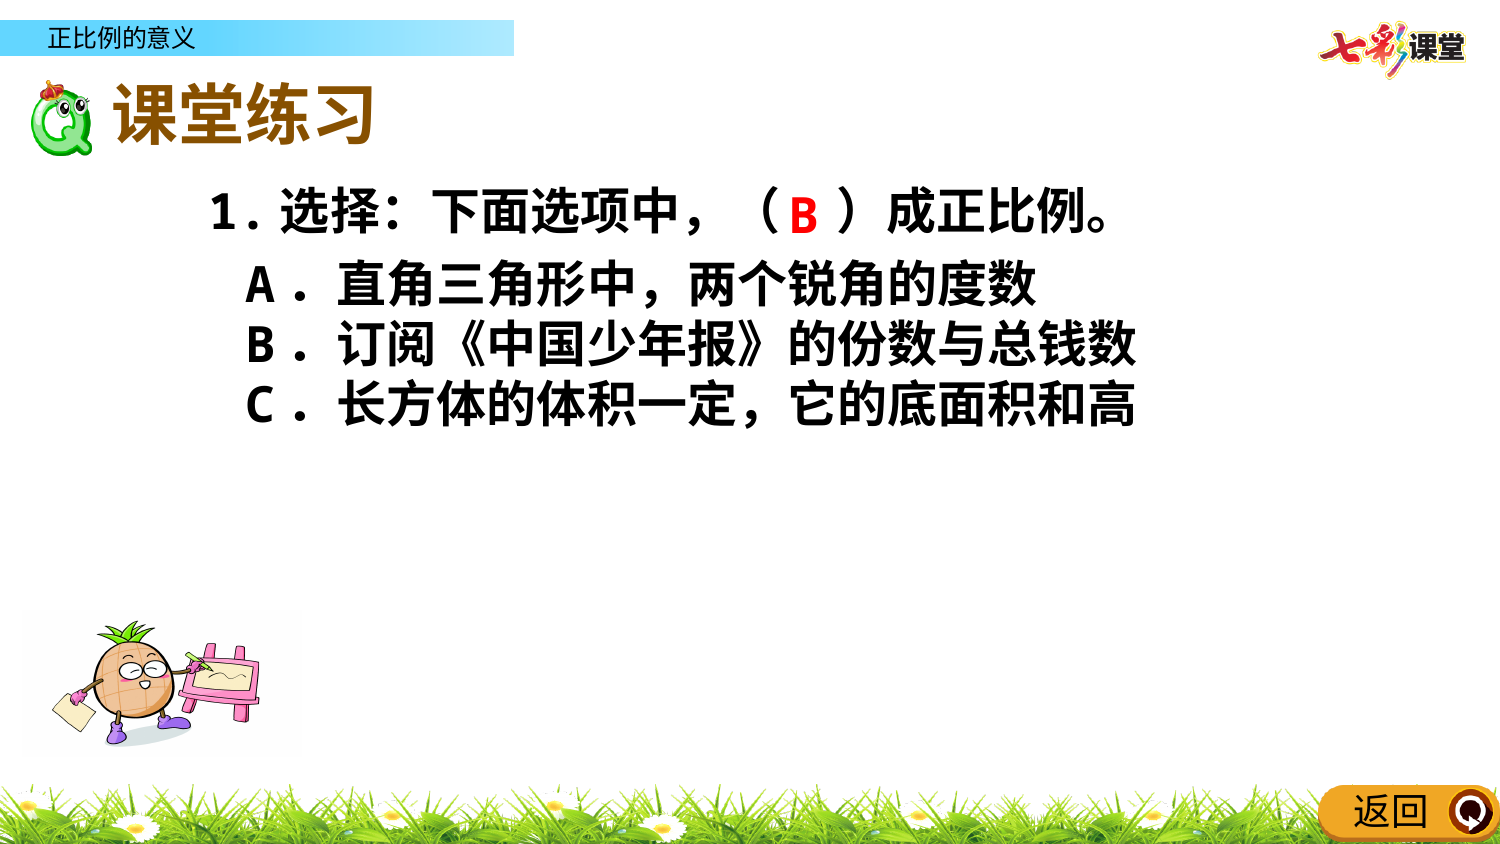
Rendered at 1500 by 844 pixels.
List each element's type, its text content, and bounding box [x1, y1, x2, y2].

text_box 1.选择：下面选项中，（ ）成正比例。 [193, 171, 1152, 247]
picture [21, 610, 302, 758]
text_box B [773, 176, 869, 252]
picture [31, 80, 92, 156]
picture [1316, 20, 1468, 80]
text_box 课堂练习 [100, 67, 404, 159]
text_box A．直角三角形中，两个锐角的度数 B．订阅《中国少年报》的份数与总钱数 C．长方体的体积一定，它的底面积和高 [230, 244, 1282, 500]
picture [0, 784, 1500, 844]
